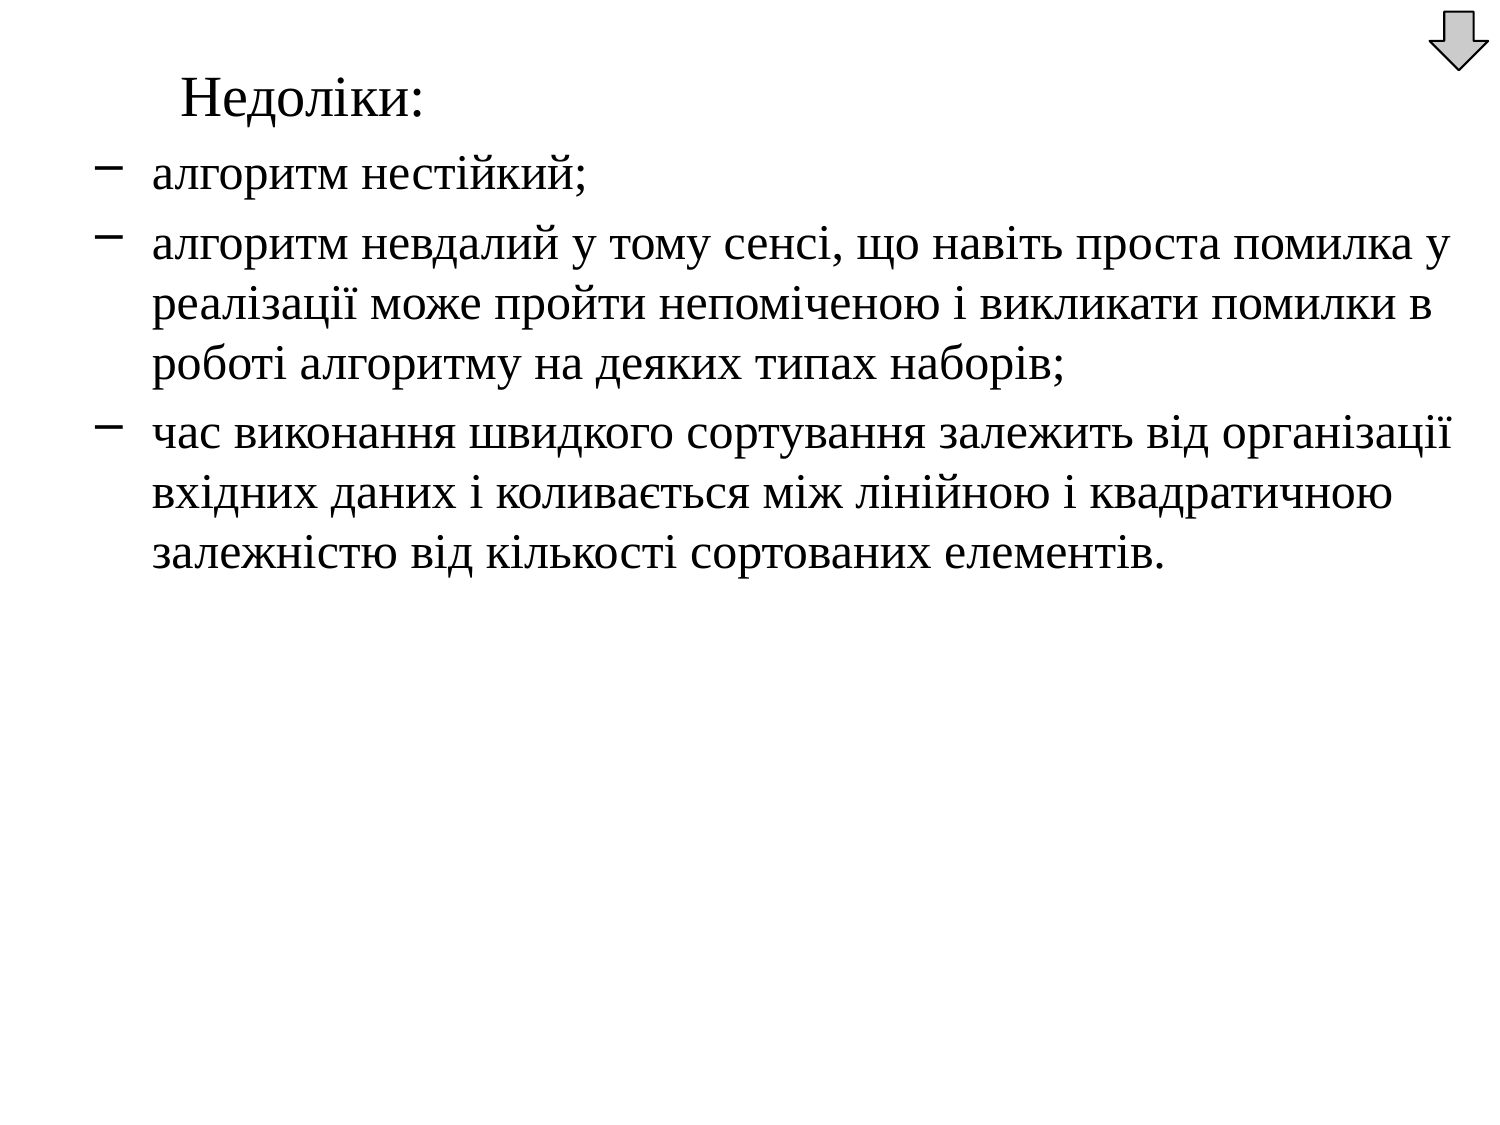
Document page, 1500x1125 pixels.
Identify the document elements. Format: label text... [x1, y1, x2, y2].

list Недоліки: алгоритм нестійкий; алгоритм невдалий у тому сенсі, що навіть проста помилка у реалізації може пройти непоміченою і викликати помилки в роботі алгоритму на деяких типах наборів; час виконання швидкого сортування залежить від організації вхідних даних і коливається між лінійною і квадратичною залежністю від кількості сортованих елементів. [0, 58, 1500, 1125]
text_box [1429, 11, 1489, 71]
